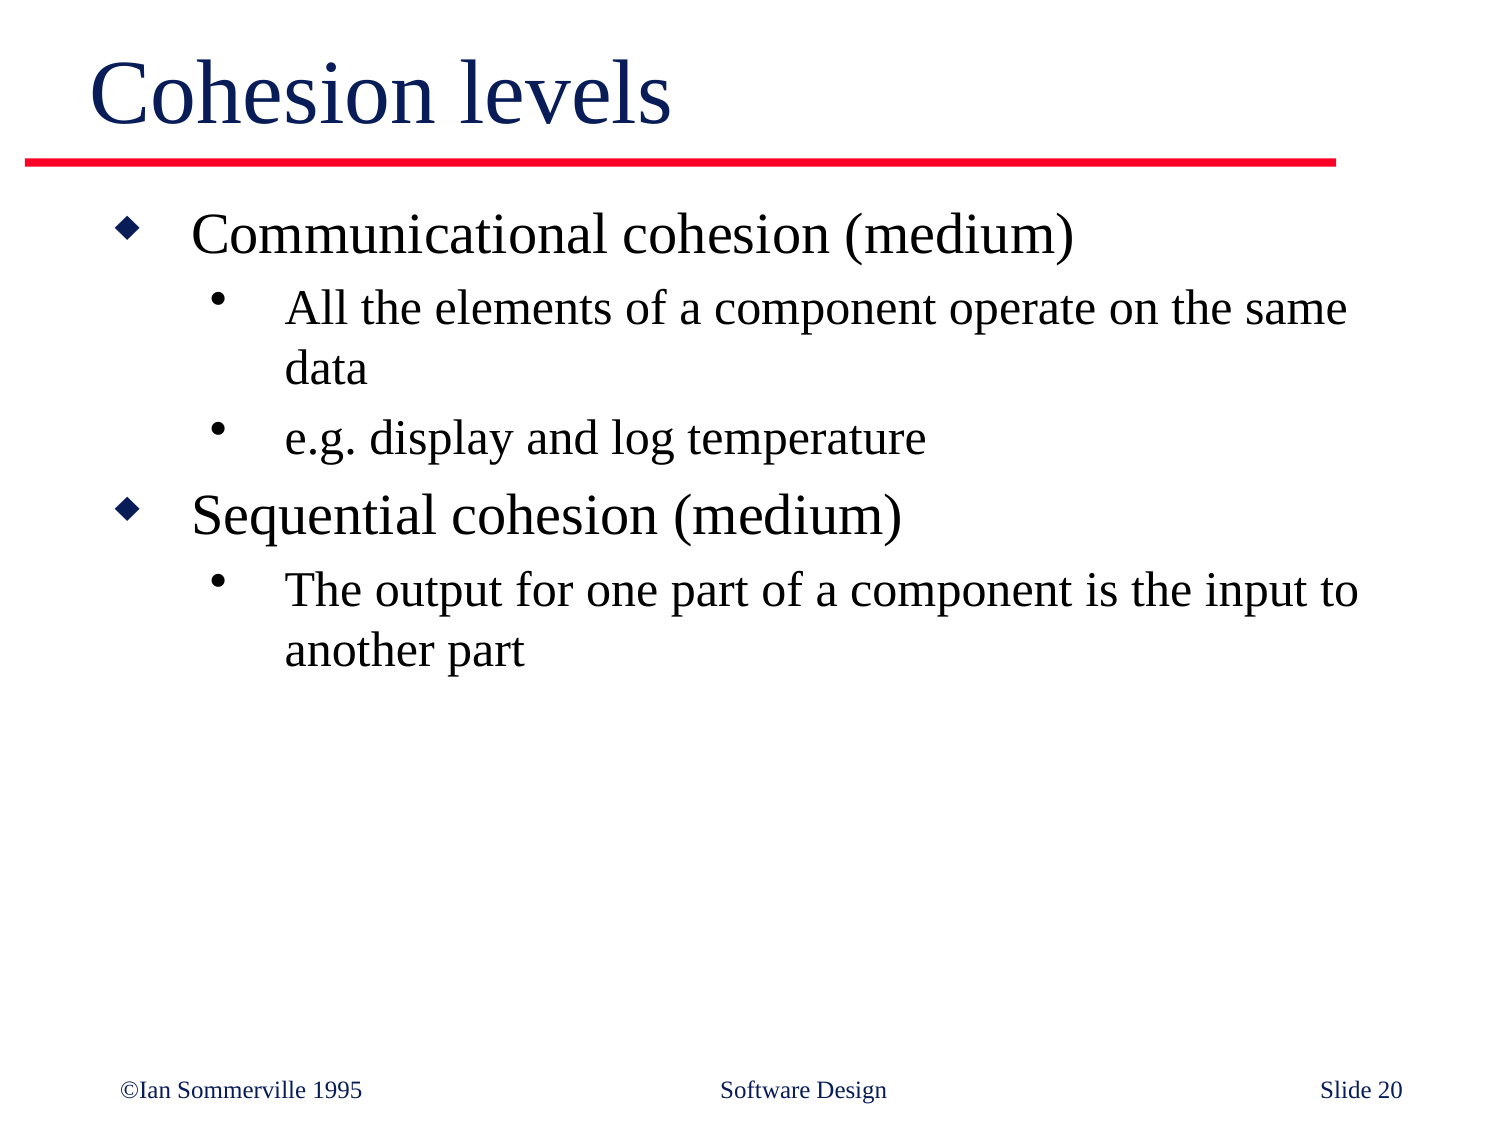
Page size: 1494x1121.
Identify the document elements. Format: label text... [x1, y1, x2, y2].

title Cohesion levels [75, 37, 1350, 150]
list Communicational cohesion (medium) All the elements of a component operate on the same data e.g. display and log temperature Sequential cohesion (medium) The output for one part of a component is the input to another part [99, 187, 1437, 1038]
